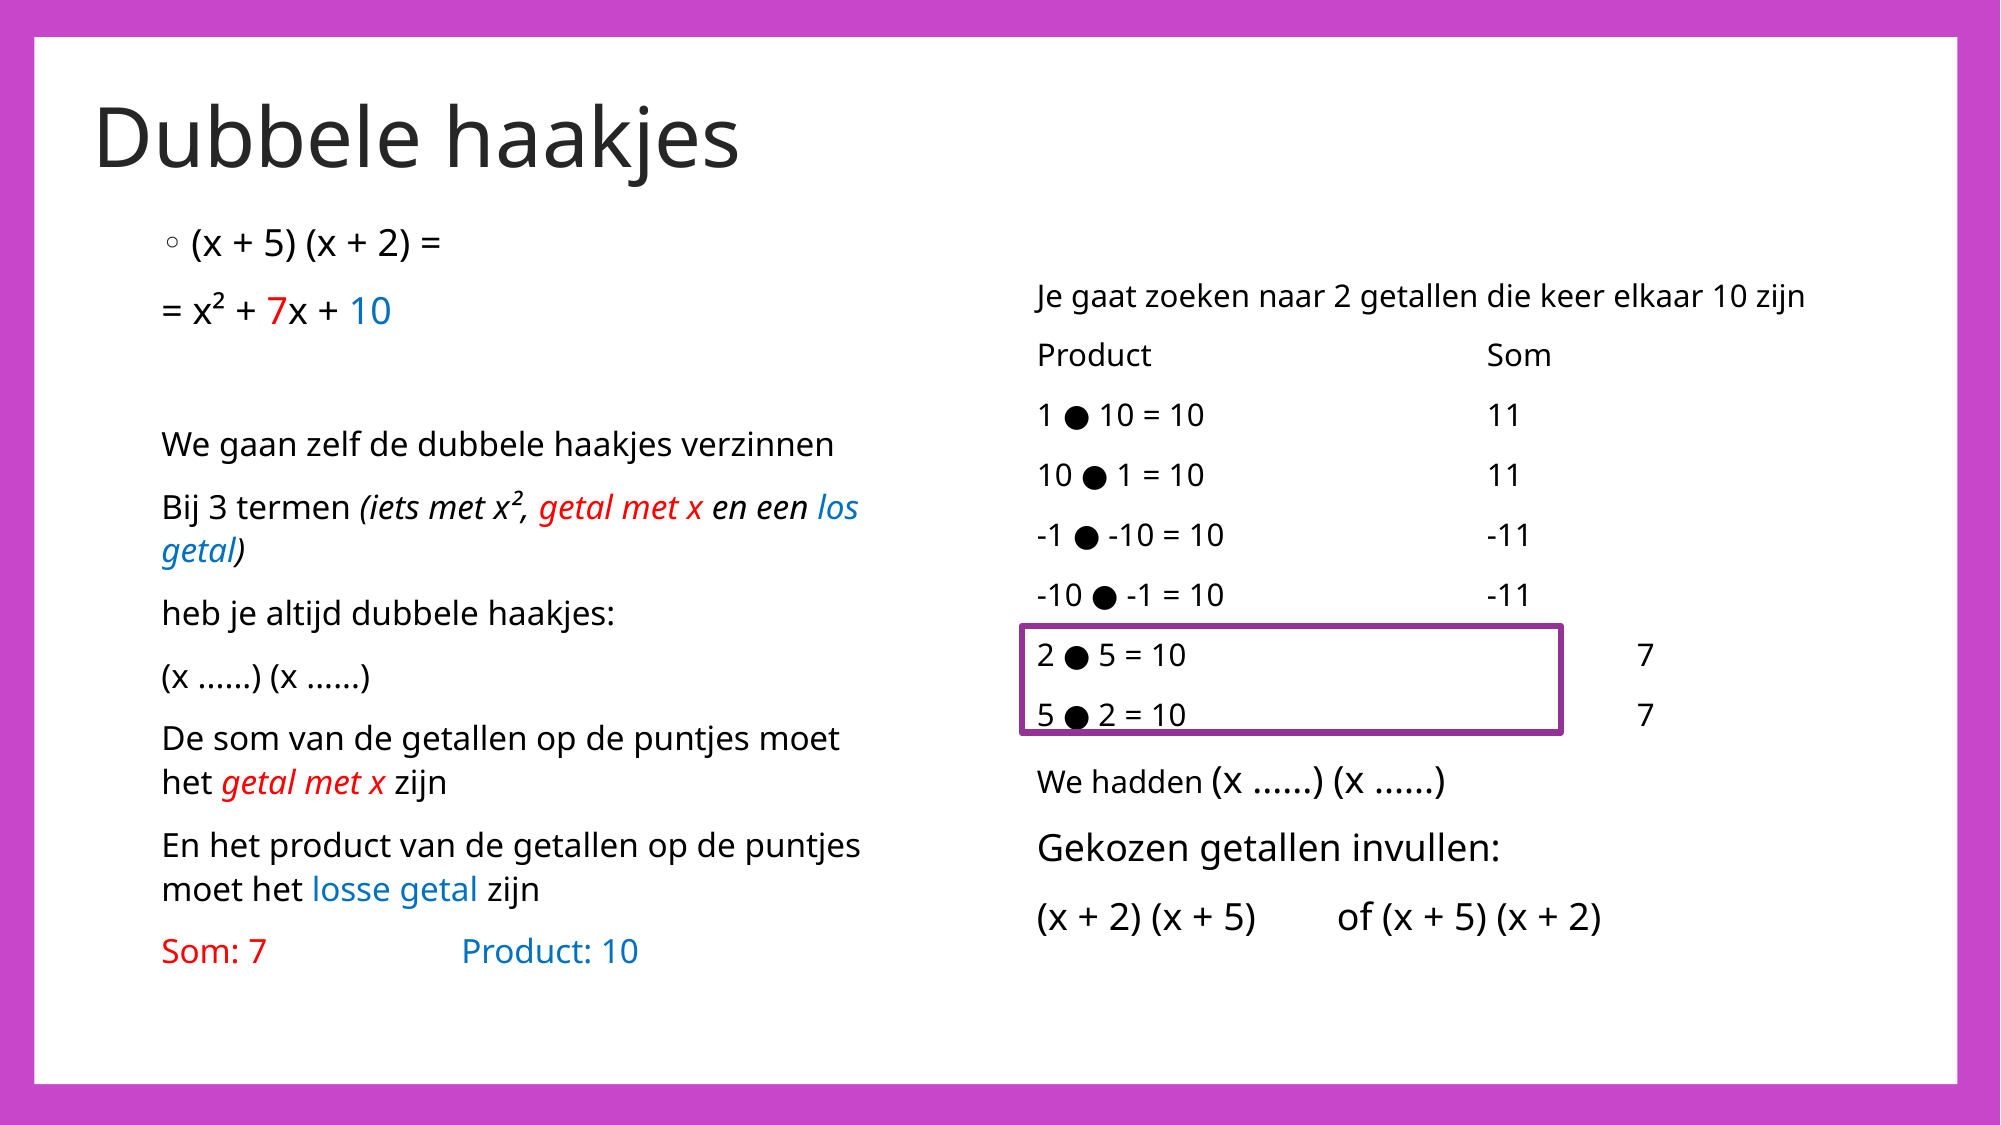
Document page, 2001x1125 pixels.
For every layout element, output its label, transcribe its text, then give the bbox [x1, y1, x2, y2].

text_box (x + 5) (x + 2) = = x² + 7x + 10 We gaan zelf de dubbele haakjes verzinnen Bij 3 termen (iets met x², getal met x en een los getal) heb je altijd dubbele haakjes: (x ......) (x ......) De som van de getallen op de puntjes moet het getal met x zijn En het product van de getallen op de puntjes moet het losse getal zijn Som: 7 Product: 10 [146, 206, 896, 1052]
title Dubbele haakjes [77, 72, 1684, 208]
text_box [34, 37, 1958, 1085]
text_box [1021, 625, 1562, 734]
text_box [0, 0, 2000, 1125]
list Je gaat zoeken naar 2 getallen die keer elkaar 10 zijn Product Som 1 ● 10 = 10 11 10 ● 1 = 10 11 -1 ● -10 = 10 -11 -10 ● -1 = 10 -11 2 ● 5 = 10 7 5 ● 2 = 10 7 We hadden (x ......) (x ......) Gekozen getallen invullen: (x + 2) (x + 5) of (x + 5) (x + 2) [1021, 264, 1878, 1052]
